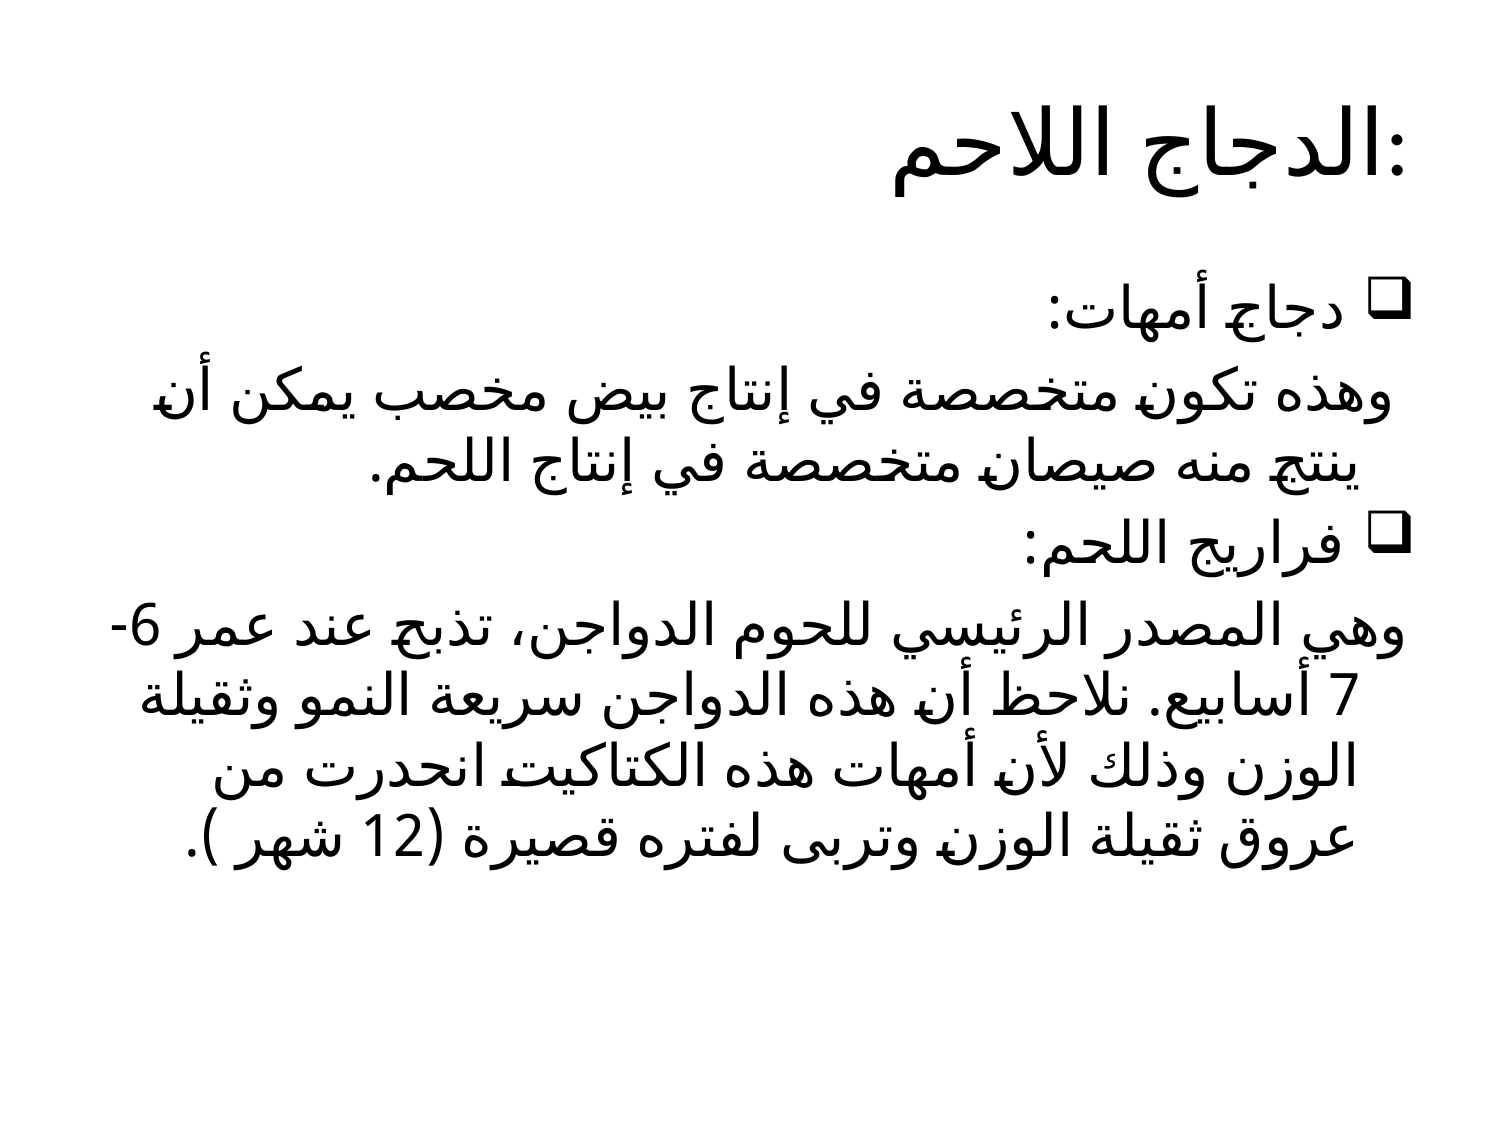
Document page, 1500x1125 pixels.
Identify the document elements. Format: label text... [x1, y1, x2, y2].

title الدجاج اللاحم: [75, 45, 1425, 233]
list دجاج أمهات: وهذه تكون متخصصة في إنتاج بيض مخصب يمكن أن ينتج منه صيصان متخصصة في إنتاج اللحم. فراريج اللحم: وهي المصدر الرئيسي للحوم الدواجن، تذبح عند عمر 6-7 أسابيع. نلاحظ أن هذه الدواجن سريعة النمو وثقيلة الوزن وذلك لأن أمهات هذه الكتاكيت انحدرت من عروق ثقيلة الوزن وتربى لفتره قصيرة (12 شهر ). [75, 262, 1425, 1005]
